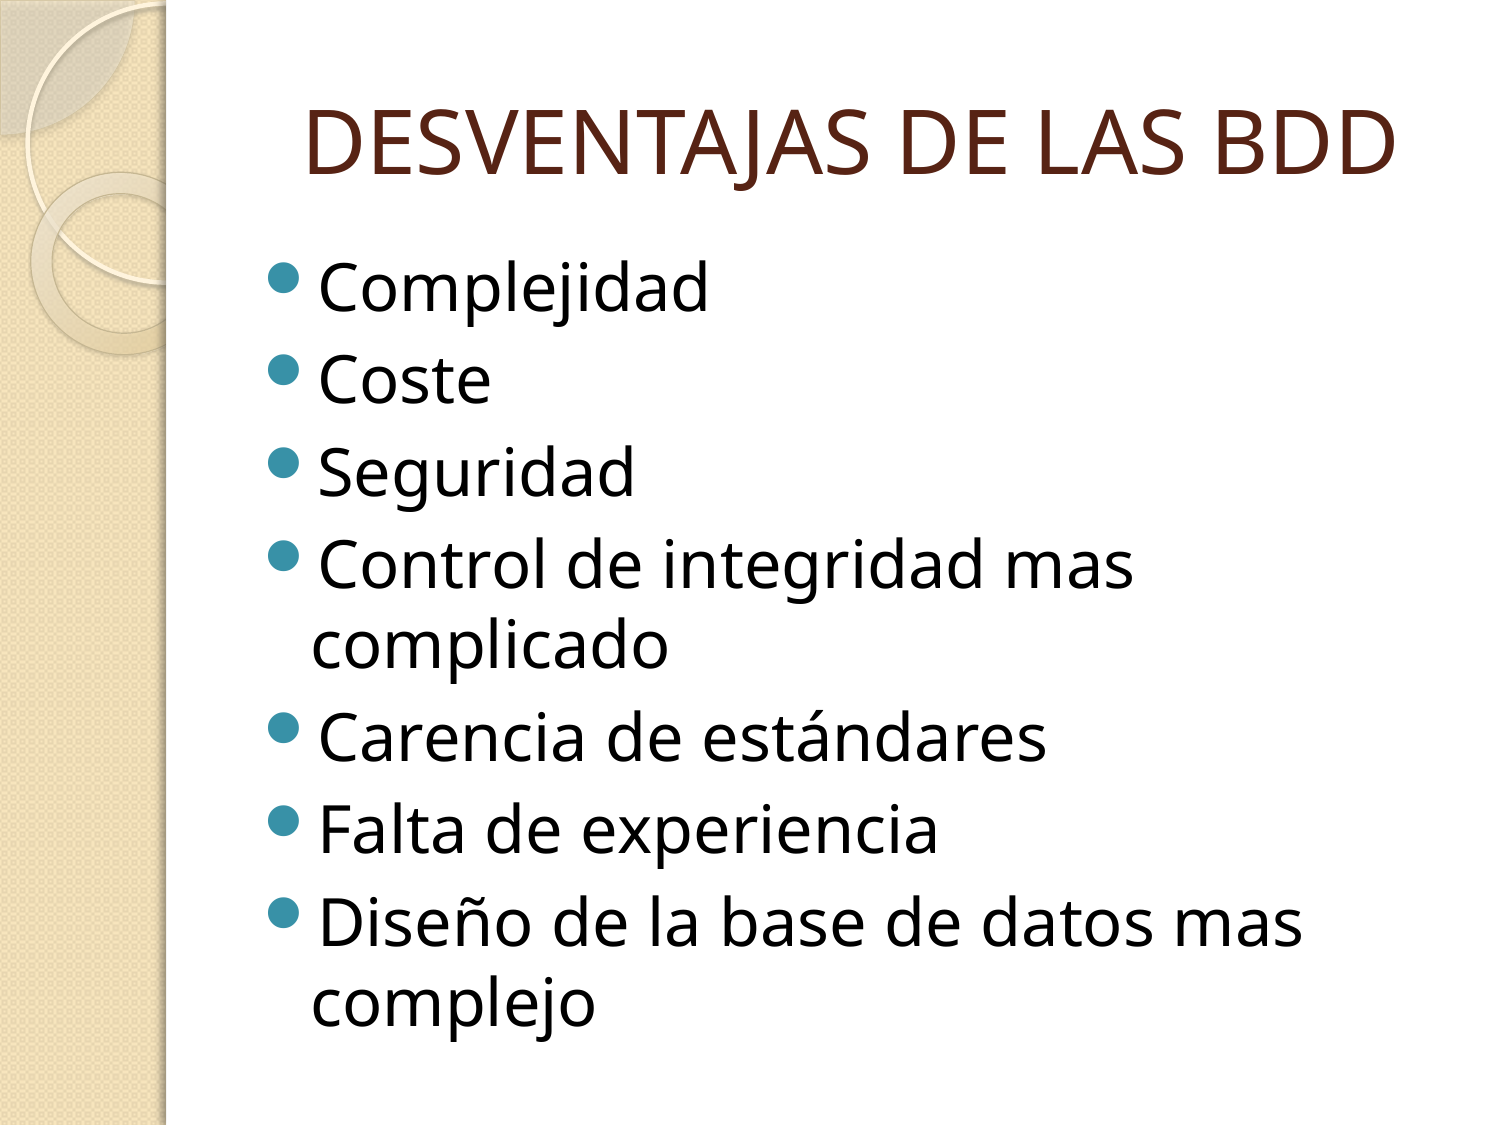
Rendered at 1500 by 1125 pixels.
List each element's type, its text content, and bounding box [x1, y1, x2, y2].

list Complejidad Coste Seguridad Control de integridad mas complicado Carencia de estándares Falta de experiencia Diseño de la base de datos mas complejo [235, 237, 1466, 1025]
title DESVENTAJAS DE LAS BDD [235, 45, 1466, 233]
